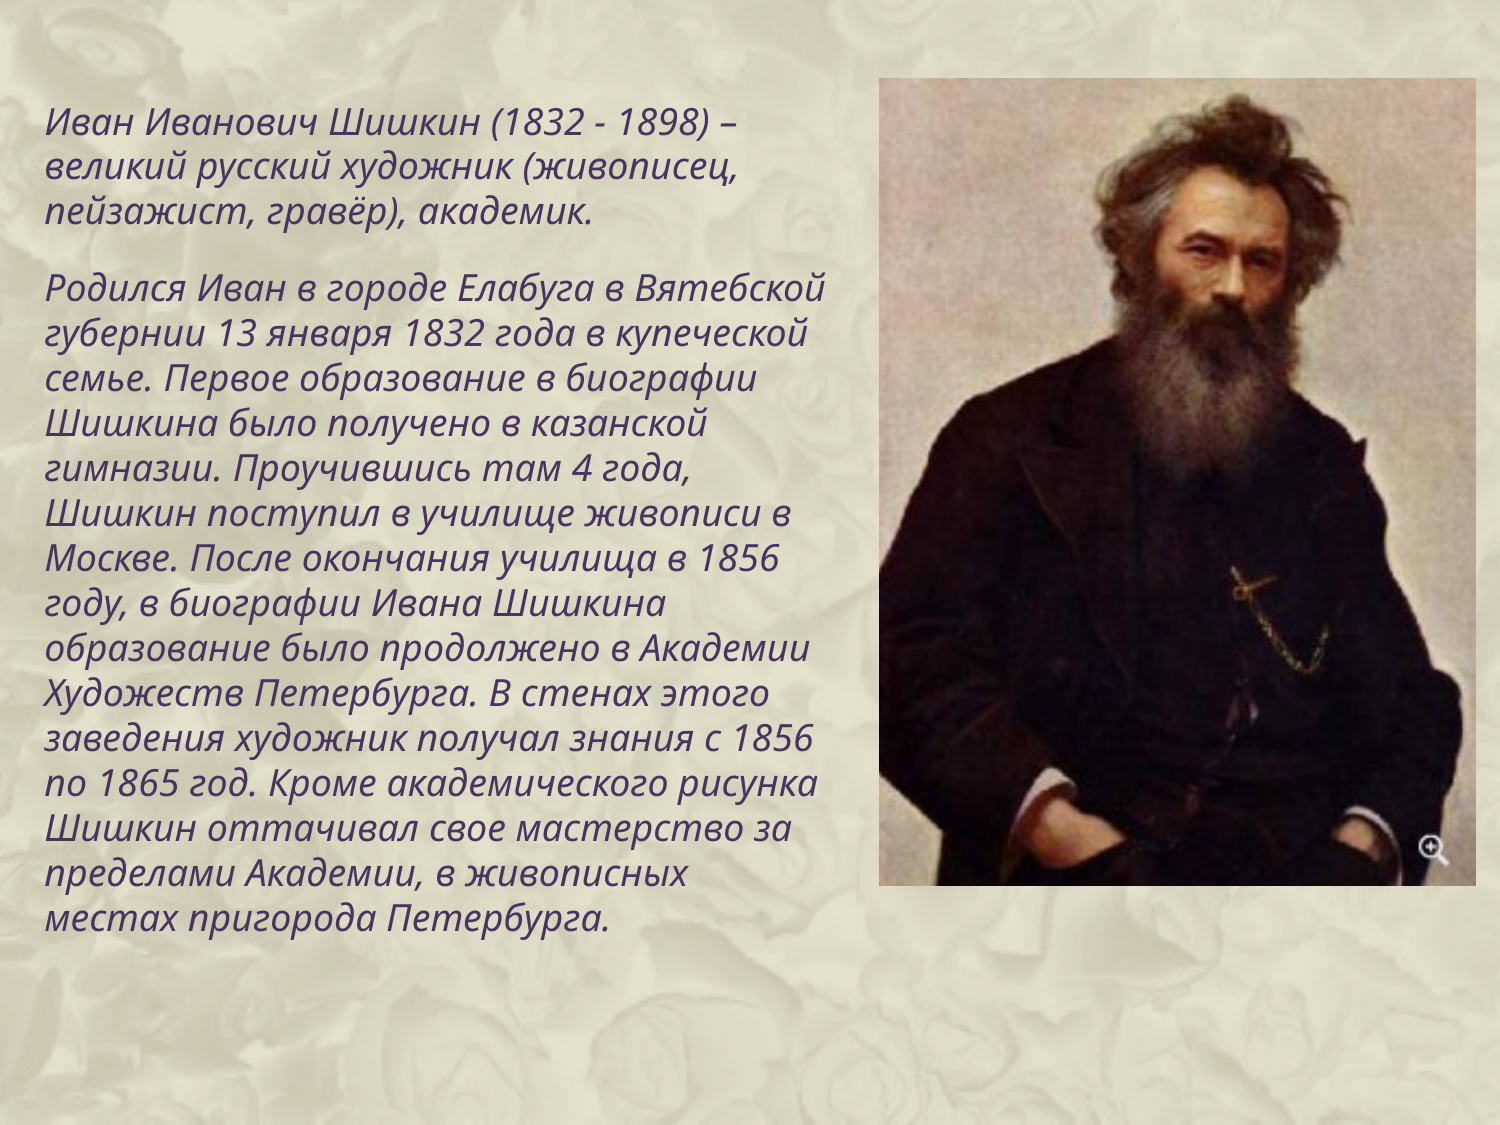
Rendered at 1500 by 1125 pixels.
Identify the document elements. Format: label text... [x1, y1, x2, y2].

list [879, 77, 1476, 886]
list Иван Иванович Шишкин (1832 - 1898) – великий русский художник (живописец, пейзажист, гравёр), академик. Родился Иван в городе Елабуга в Вятебской губернии 13 января 1832 года в купеческой семье. Первое образование в биографии Шишкина было получено в казанской гимназии. Проучившись там 4 года, Шишкин поступил в училище живописи в Москве. После окончания училища в 1856 году, в биографии Ивана Шишкина образование было продолжено в Академии Художеств Петербурга. В стенах этого заведения художник получал знания с 1856 по 1865 год. Кроме академического рисунка Шишкин оттачивал свое мастерство за пределами Академии, в живописных местах пригорода Петербурга. [29, 90, 845, 1000]
